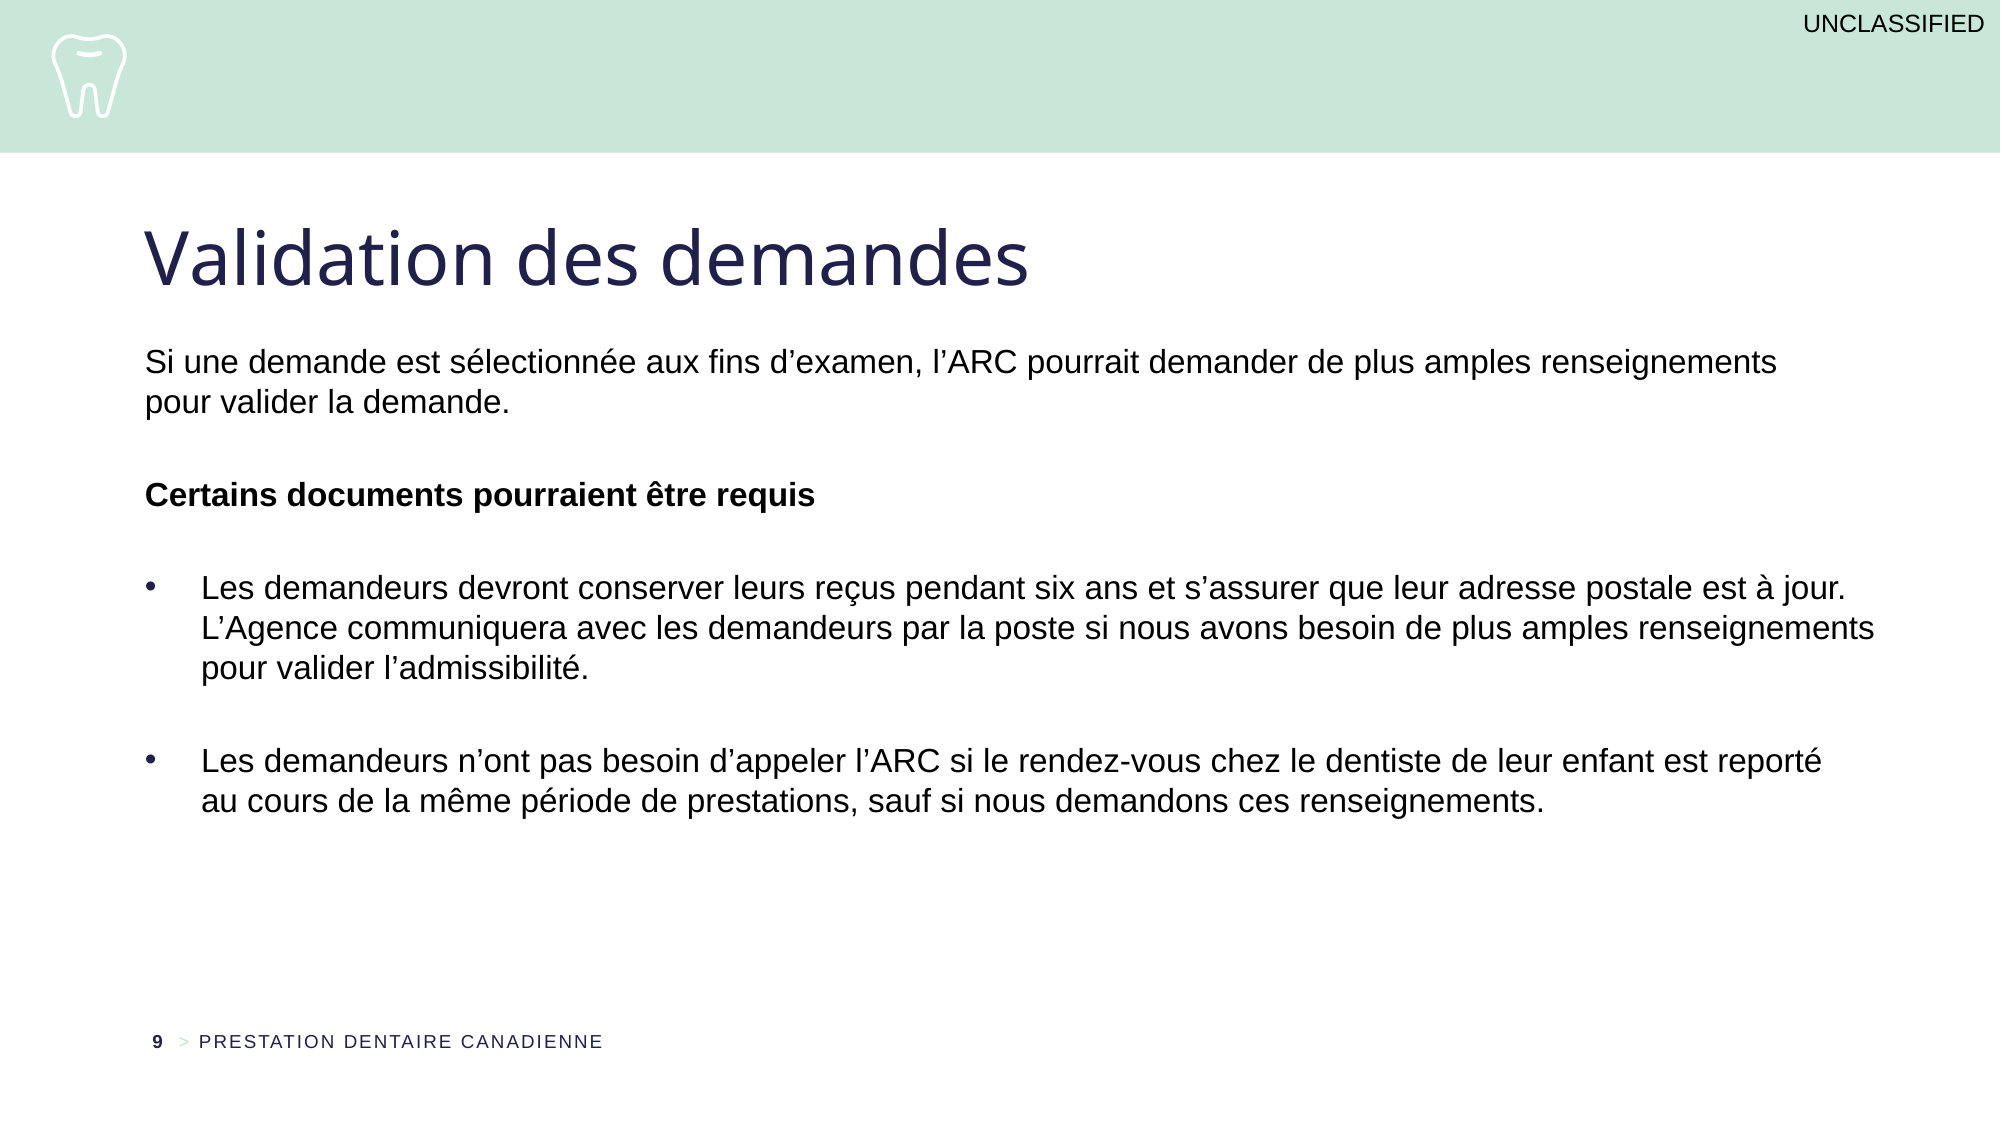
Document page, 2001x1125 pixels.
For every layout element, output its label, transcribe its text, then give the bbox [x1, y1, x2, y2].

text_box Validation des demandes [129, 203, 1960, 309]
text_box Si une demande est sélectionnée aux fins d’examen, l’ARC pourrait demander de plus amples renseignements pour valider la demande. Certains documents pourraient être requis Les demandeurs devront conserver leurs reçus pendant six ans et s’assurer que leur adresse postale est à jour. L’Agence communiquera avec les demandeurs par la poste si nous avons besoin de plus amples renseignements pour valider l’admissibilité. Les demandeurs n’ont pas besoin d’appeler l’ARC si le rendez-vous chez le dentiste de leur enfant est reporté au cours de la même période de prestations, sauf si nous demandons ces renseignements. [129, 332, 1930, 793]
picture [0, 0, 2000, 225]
